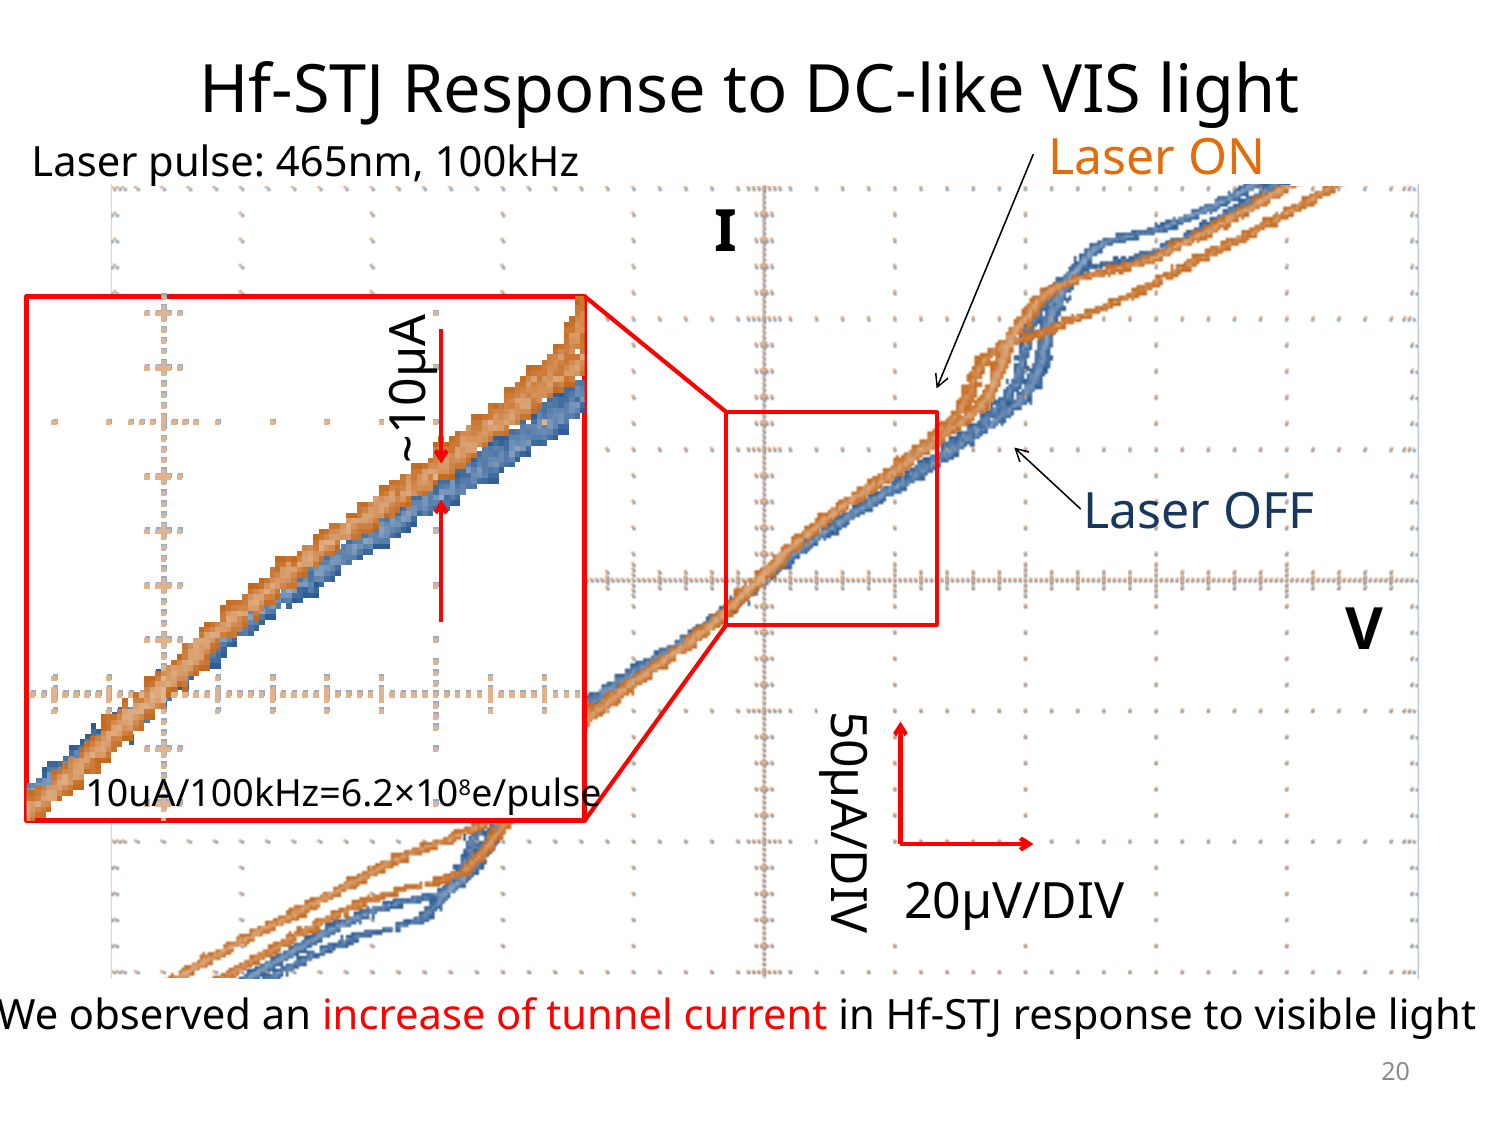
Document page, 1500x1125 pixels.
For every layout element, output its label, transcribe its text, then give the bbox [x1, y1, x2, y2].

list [1041, 183, 1420, 979]
picture [111, 185, 1415, 978]
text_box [584, 295, 727, 413]
text_box Laser ON [1033, 116, 1281, 182]
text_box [26, 290, 585, 821]
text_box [936, 154, 1034, 389]
slide_number 20 [1074, 1042, 1425, 1103]
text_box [584, 624, 727, 821]
text_box We observed an increase of tunnel current in Hf-STJ response to visible light [0, 980, 1492, 1046]
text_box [1014, 447, 1081, 510]
title Hf-STJ Response to DC-like VIS light [75, 30, 1425, 141]
text_box Laser pulse: 465nm, 100kHz [16, 126, 658, 192]
